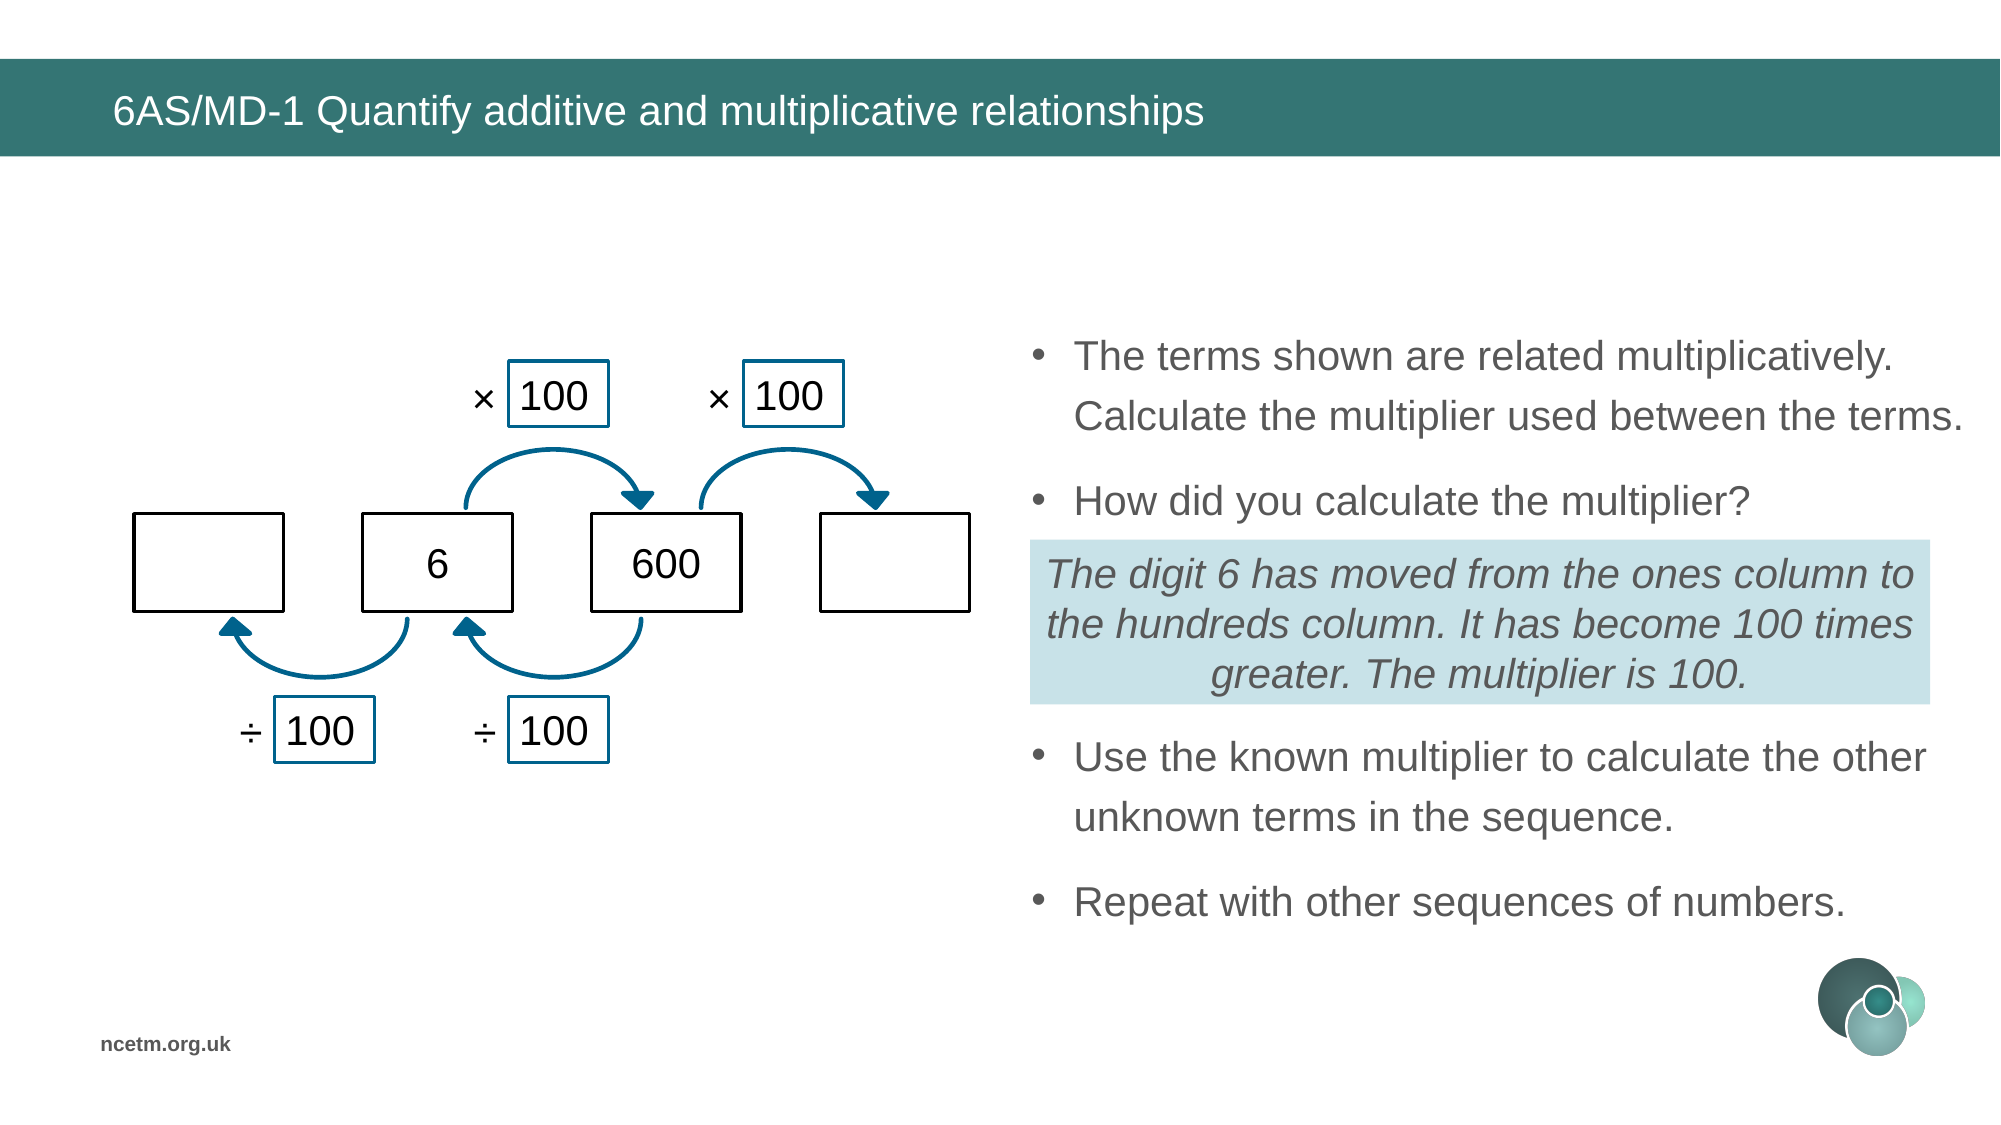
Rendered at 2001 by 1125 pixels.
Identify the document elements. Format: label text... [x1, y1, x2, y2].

text_box 100 [265, 696, 375, 762]
text_box 100 [499, 696, 609, 762]
text_box × [682, 364, 757, 429]
text_box [465, 449, 653, 508]
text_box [362, 513, 513, 612]
title 6AS/MD-1 Quantify additive and multiplicative relationships [97, 76, 1945, 147]
text_box [701, 449, 888, 508]
text_box 100 [734, 360, 844, 426]
text_box [454, 620, 642, 678]
text_box ÷ [214, 698, 288, 764]
text_box 100 [499, 360, 609, 426]
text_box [591, 513, 742, 612]
picture [1818, 985, 1925, 1056]
text_box ÷ [448, 698, 522, 764]
text_box The terms shown are related multiplicatively. Calculate the multiplier used between the terms. How did you calculate the multiplier? Use the known multiplier to calculate the other unknown terms in the sequence. Repeat with other sequences of numbers. [1016, 311, 2000, 985]
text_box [814, 513, 979, 612]
text_box × [447, 364, 521, 429]
text_box [220, 620, 408, 678]
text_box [133, 513, 284, 612]
